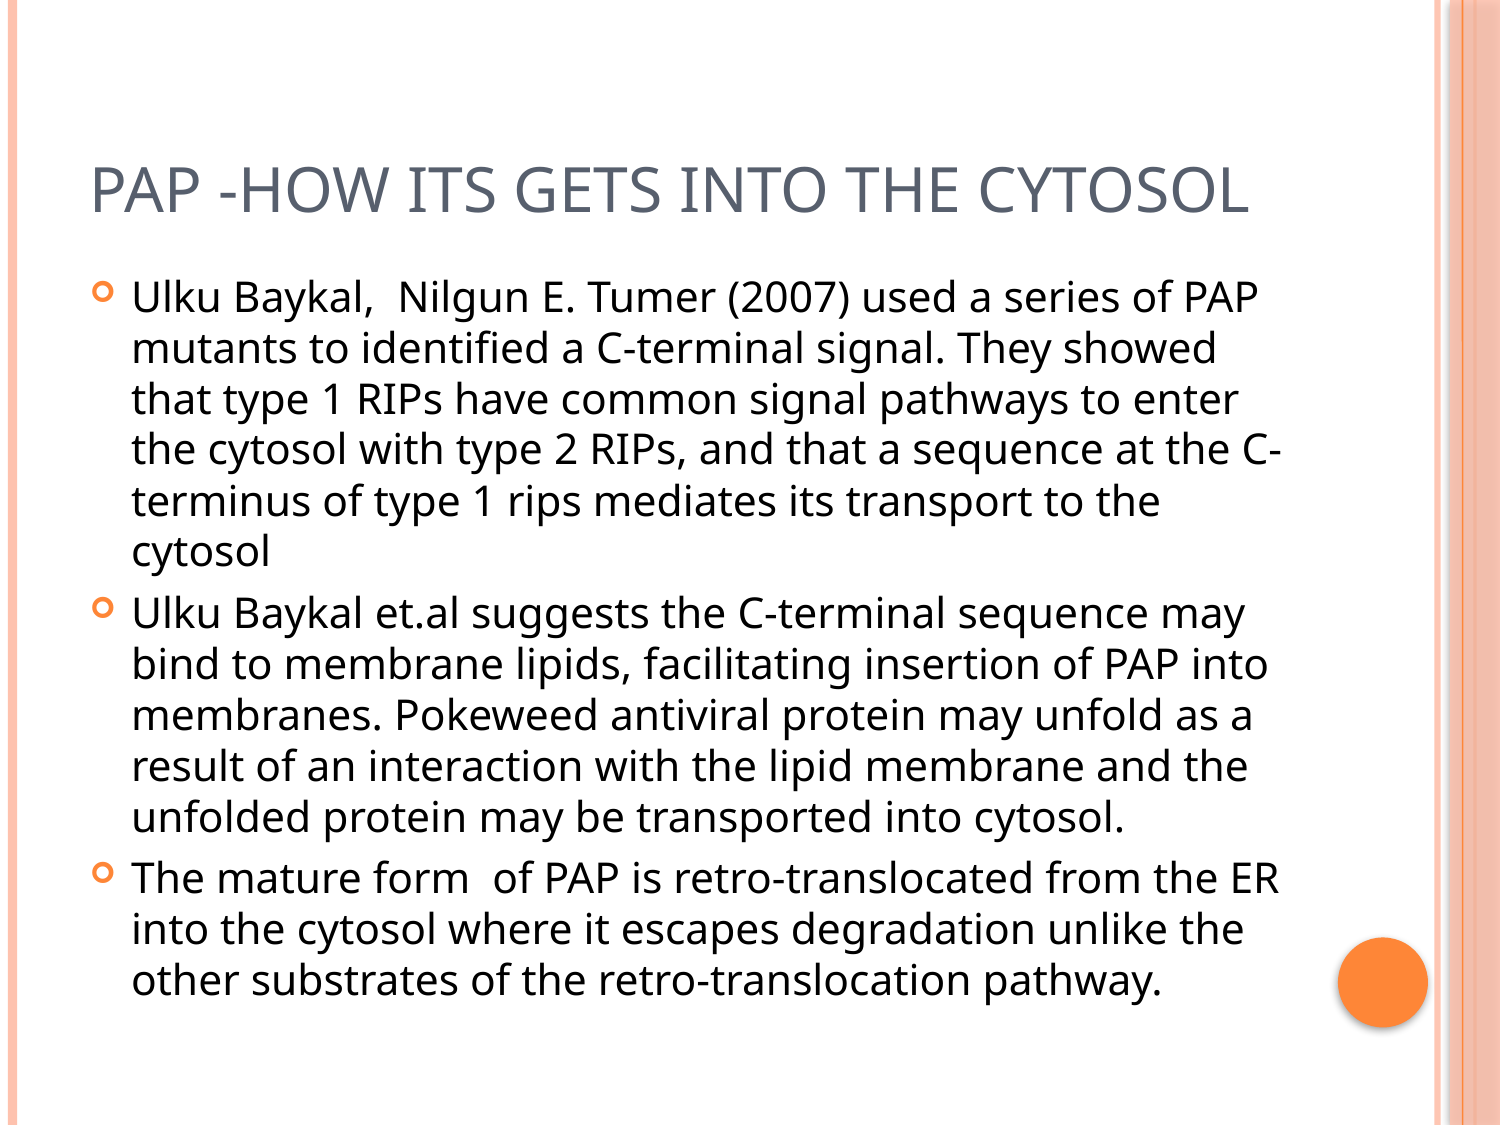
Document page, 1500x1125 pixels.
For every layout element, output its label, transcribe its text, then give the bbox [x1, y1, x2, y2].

title PAP -how its gets into the cytosol [75, 45, 1300, 233]
list Ulku Baykal, Nilgun E. Tumer (2007) used a series of PAP mutants to identified a C-terminal signal. They showed that type 1 RIPs have common signal pathways to enter the cytosol with type 2 RIPs, and that a sequence at the C-terminus of type 1 rips mediates its transport to the cytosol Ulku Baykal et.al suggests the C-terminal sequence may bind to membrane lipids, facilitating insertion of PAP into membranes. Pokeweed antiviral protein may unfold as a result of an interaction with the lipid membrane and the unfolded protein may be transported into cytosol. The mature form of PAP is retro-translocated from the ER into the cytosol where it escapes degradation unlike the other substrates of the retro-translocation pathway. [75, 262, 1300, 1062]
